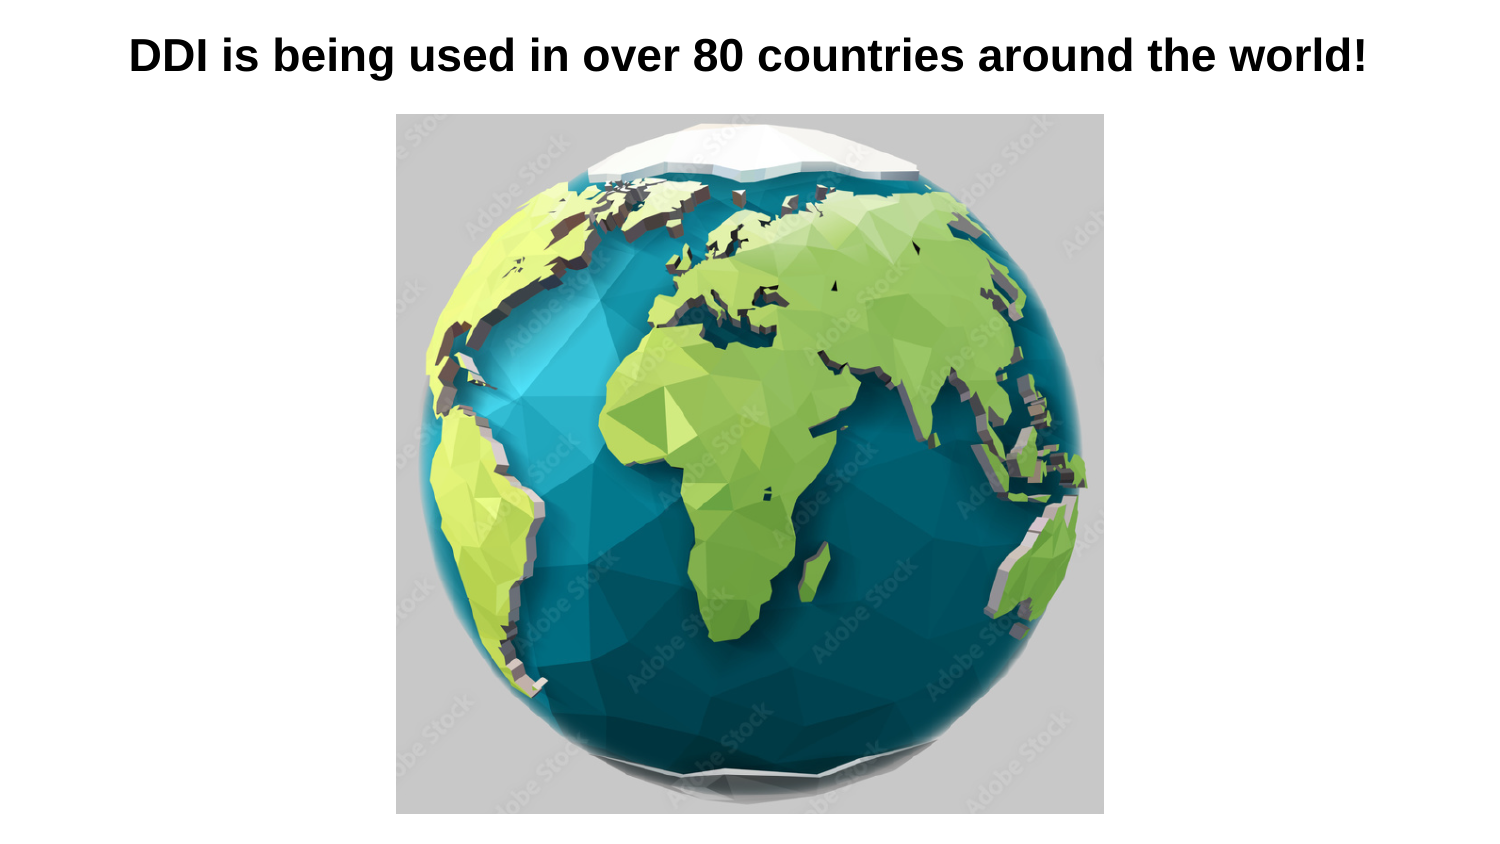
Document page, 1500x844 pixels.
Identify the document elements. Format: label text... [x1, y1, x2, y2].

title DDI is being used in over 80 countries around the world! [113, 12, 1387, 95]
picture [395, 113, 1105, 814]
